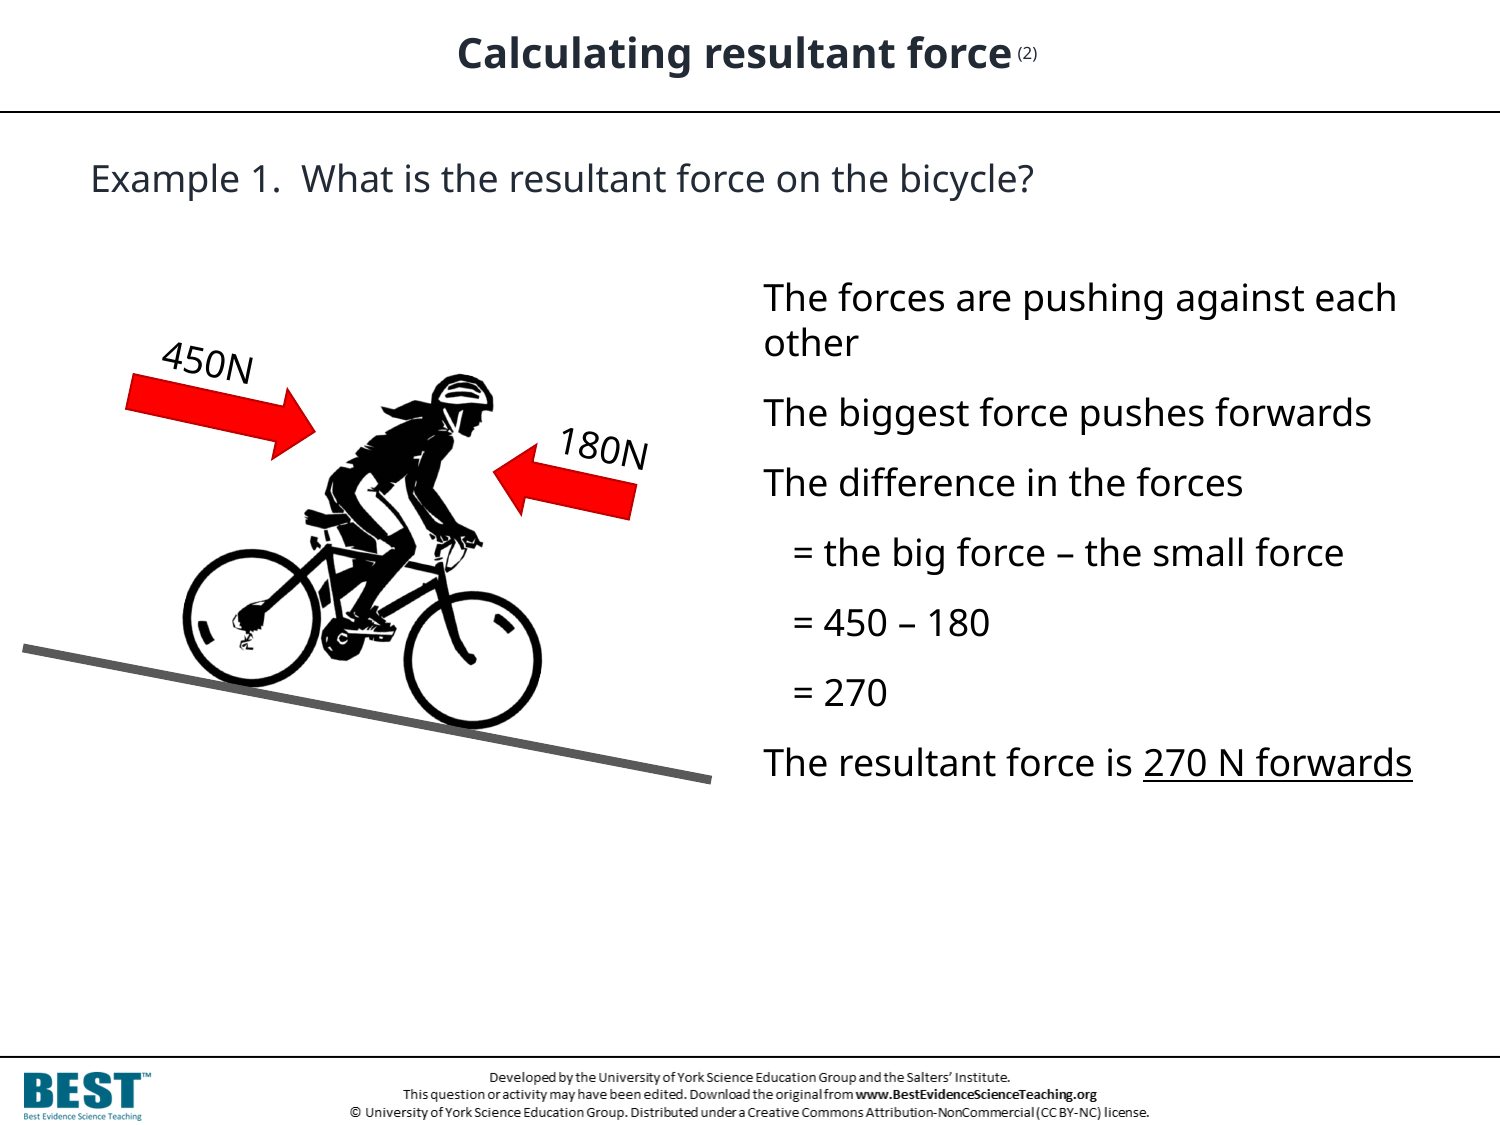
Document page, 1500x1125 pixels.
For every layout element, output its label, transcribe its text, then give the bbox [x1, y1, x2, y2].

text_box Calculating resultant force (2) [23, 4, 1471, 99]
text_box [22, 335, 712, 781]
picture [0, 111, 1500, 1125]
